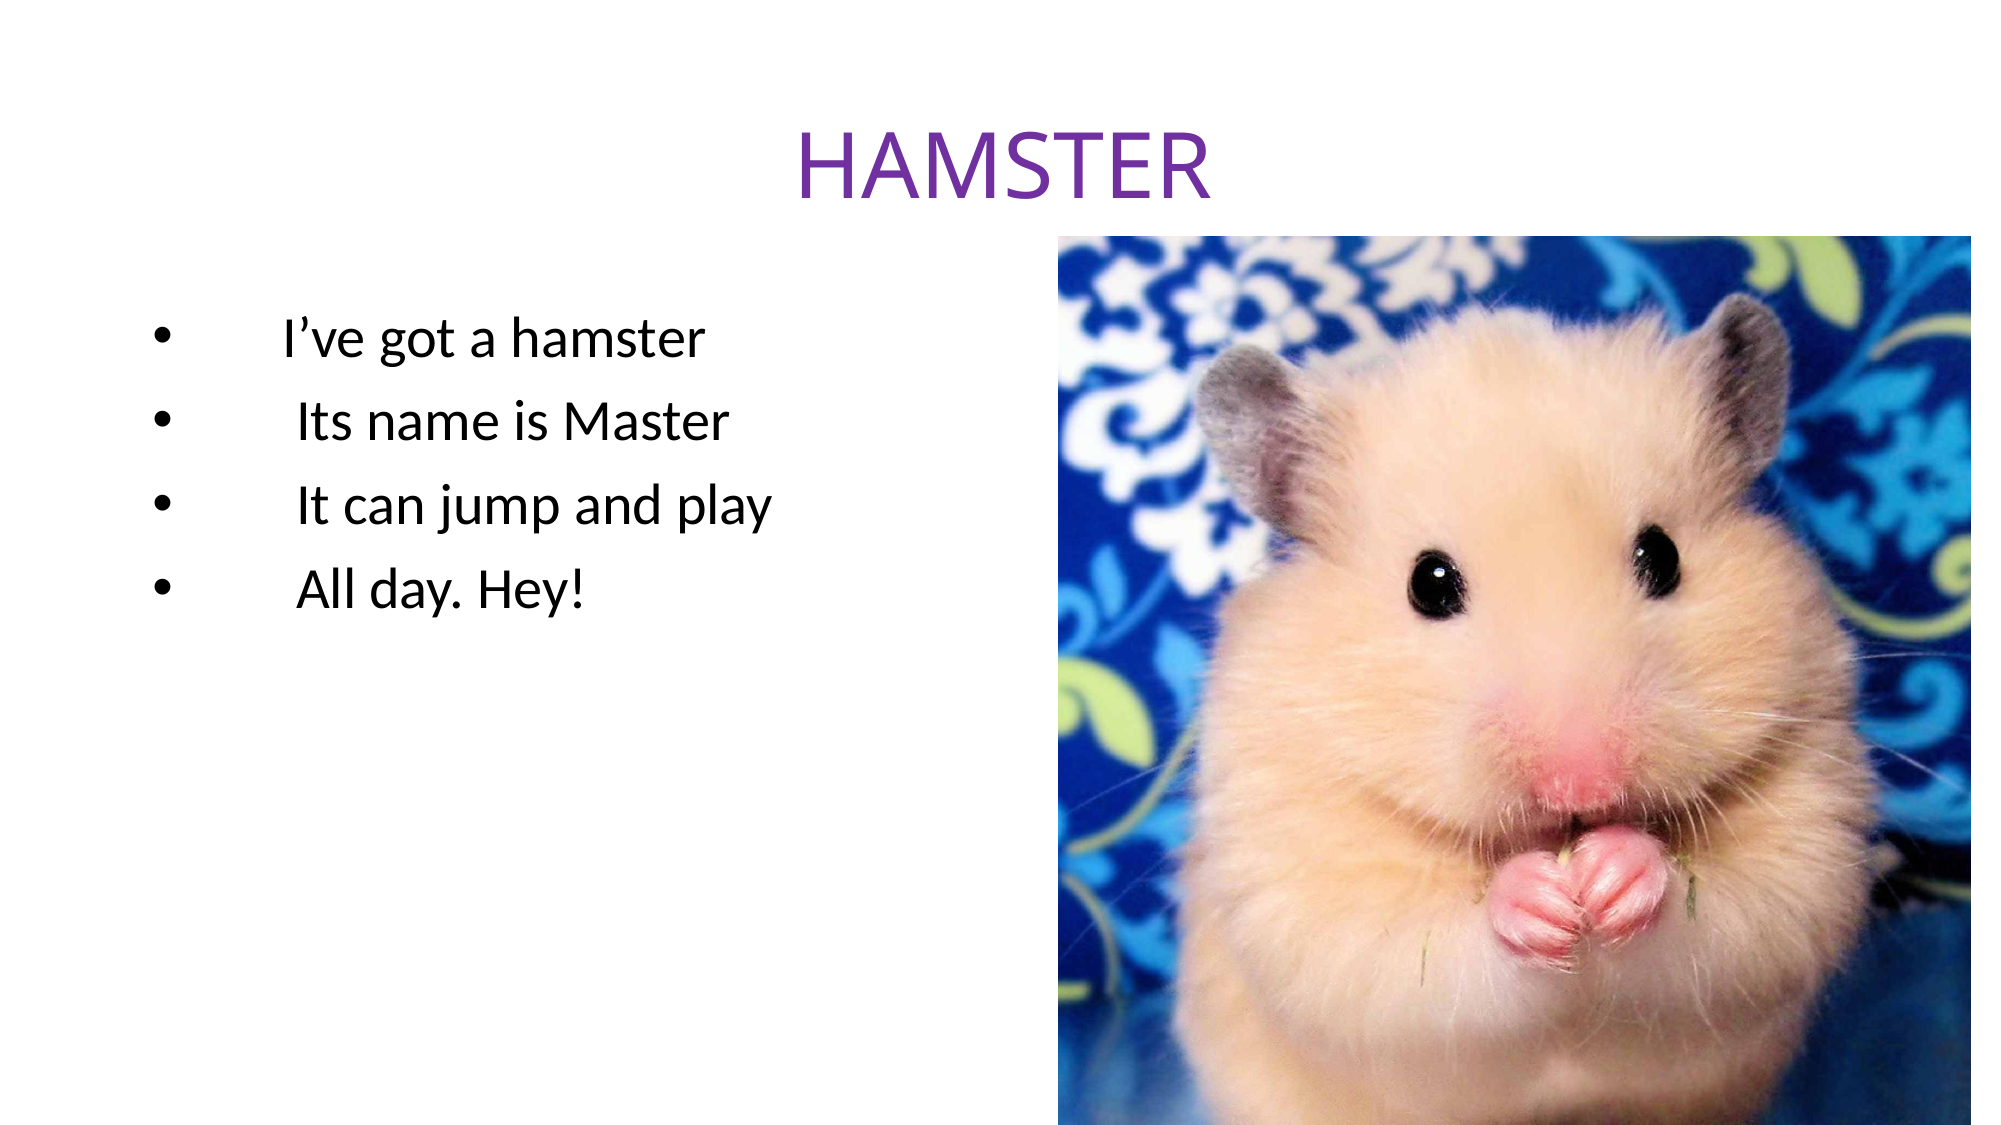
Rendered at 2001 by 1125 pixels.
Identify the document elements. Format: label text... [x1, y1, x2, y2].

title HAMSTER [137, 59, 1863, 278]
picture [1058, 236, 1971, 1125]
list I’ve got a hamster Its name is Master It can jump and play All day. Hey! [137, 299, 1058, 1014]
